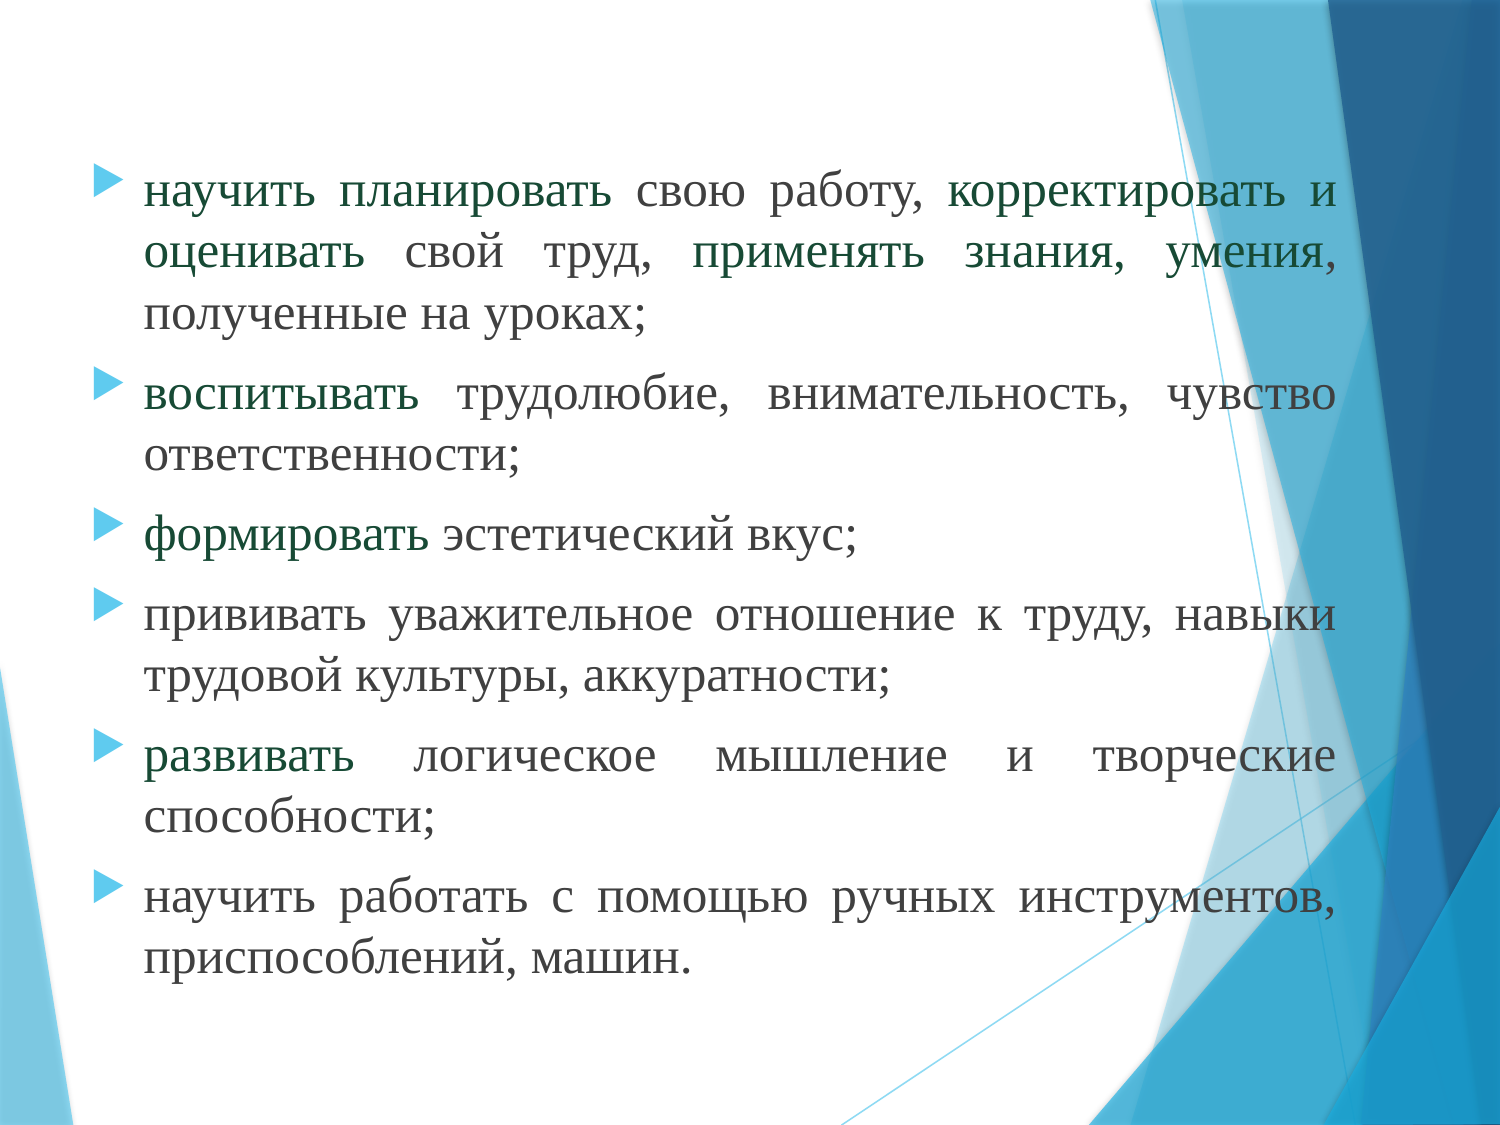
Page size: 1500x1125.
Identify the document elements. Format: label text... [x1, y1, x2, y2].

list научить планировать свою работу, корректировать и оценивать свой труд, применять знания, умения, полученные на уроках; воспитывать трудолюбие, внимательность, чувство ответственности; формировать эстетический вкус; прививать уважительное отношение к труду, навыки трудовой культуры, аккуратности; развивать логическое мышление и творческие способности; научить работать с помощью ручных инструментов, приспособлений, машин. [75, 90, 1353, 1000]
title Задачи: [75, 46, 1425, 164]
